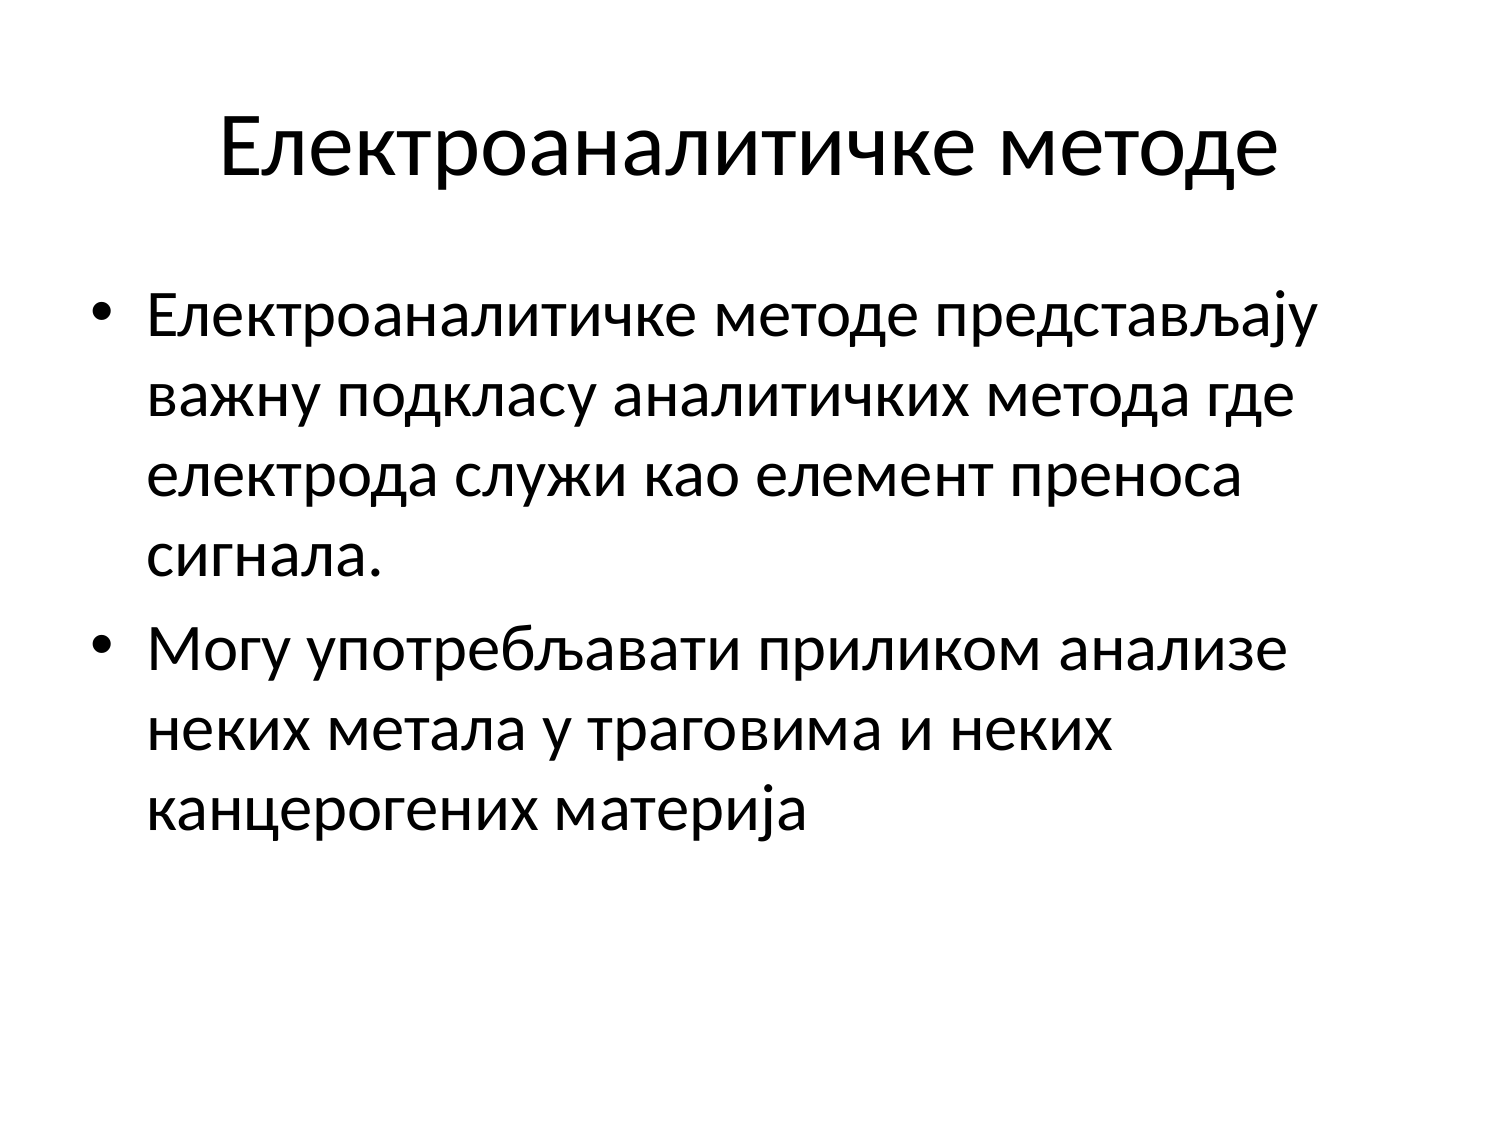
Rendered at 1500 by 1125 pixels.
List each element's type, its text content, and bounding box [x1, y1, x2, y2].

title Електроаналитичке методе [75, 45, 1425, 233]
list Електроаналитичке методе представљају важну подкласу аналитичких метода где електрода служи као елемент преноса сигнала. Могу употребљавати приликом анализе неких метала у траговима и неких канцерогених материја [75, 262, 1425, 1005]
